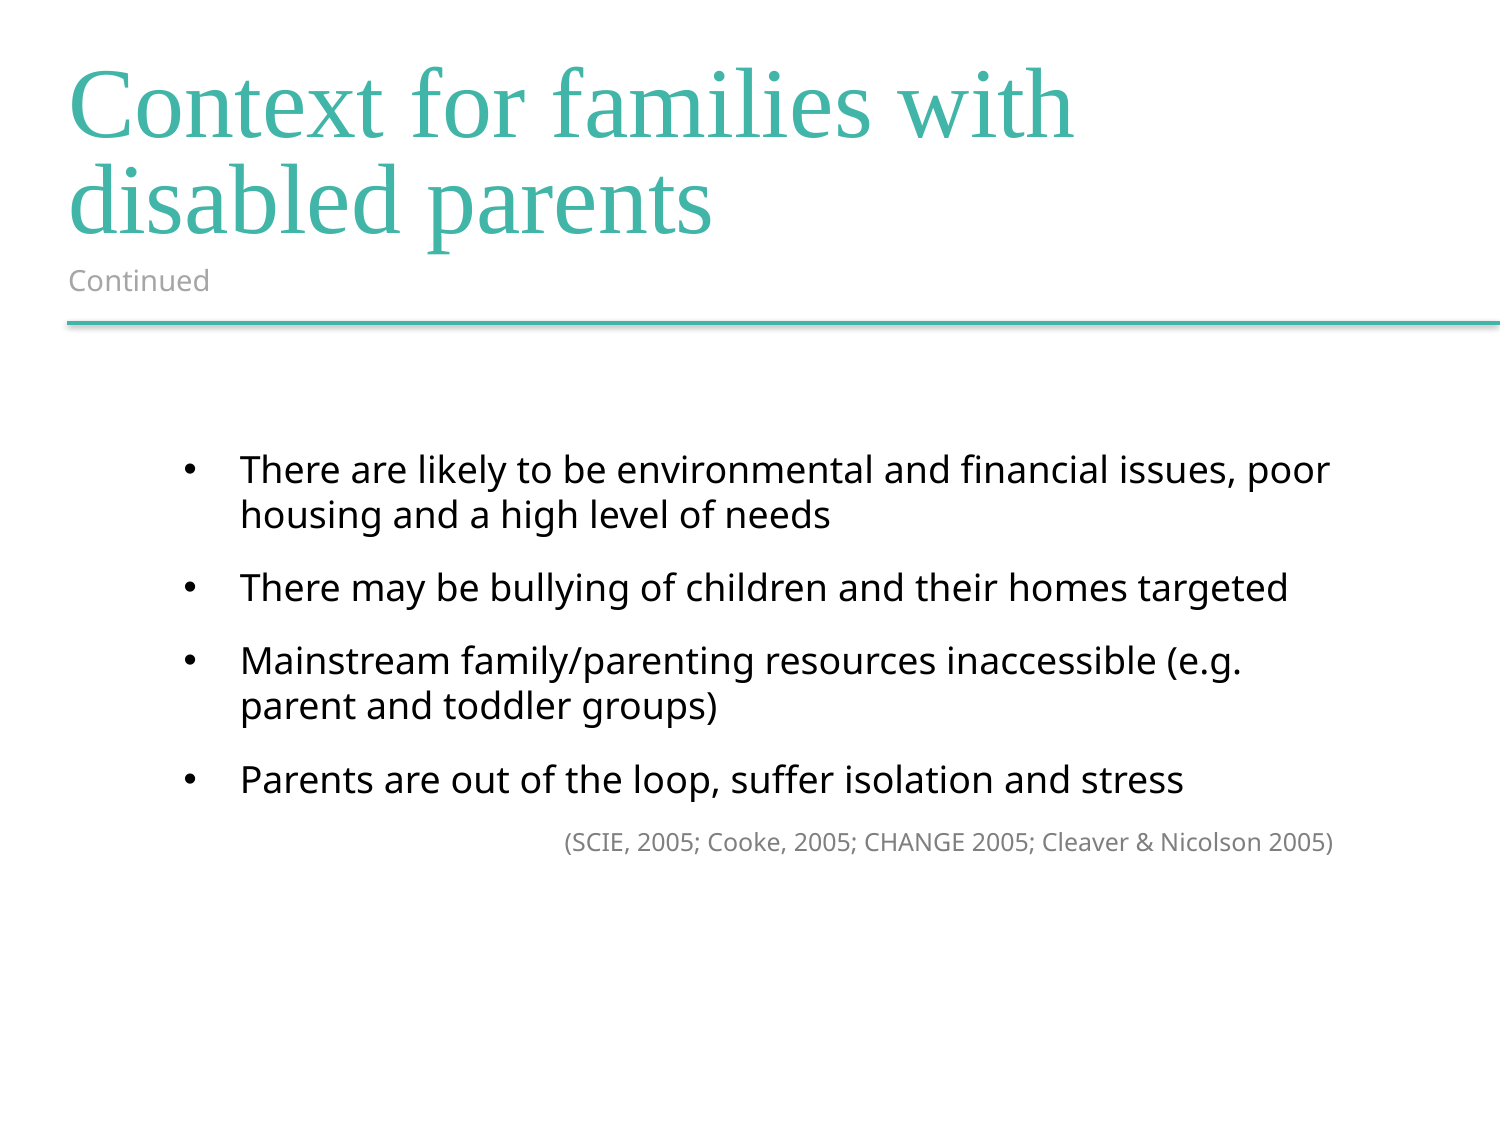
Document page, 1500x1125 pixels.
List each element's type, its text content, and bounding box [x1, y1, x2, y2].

text_box Continued [53, 254, 1104, 332]
text_box Context for families with disabled parents [53, 12, 1375, 301]
list There are likely to be environmental and financial issues, poor housing and a high level of needs There may be bullying of children and their homes targeted Mainstream family/parenting resources inaccessible (e.g. parent and toddler groups) Parents are out of the loop, suffer isolation and stress (SCIE, 2005; Cooke, 2005; CHANGE 2005; Cleaver & Nicolson 2005) [168, 438, 1356, 990]
